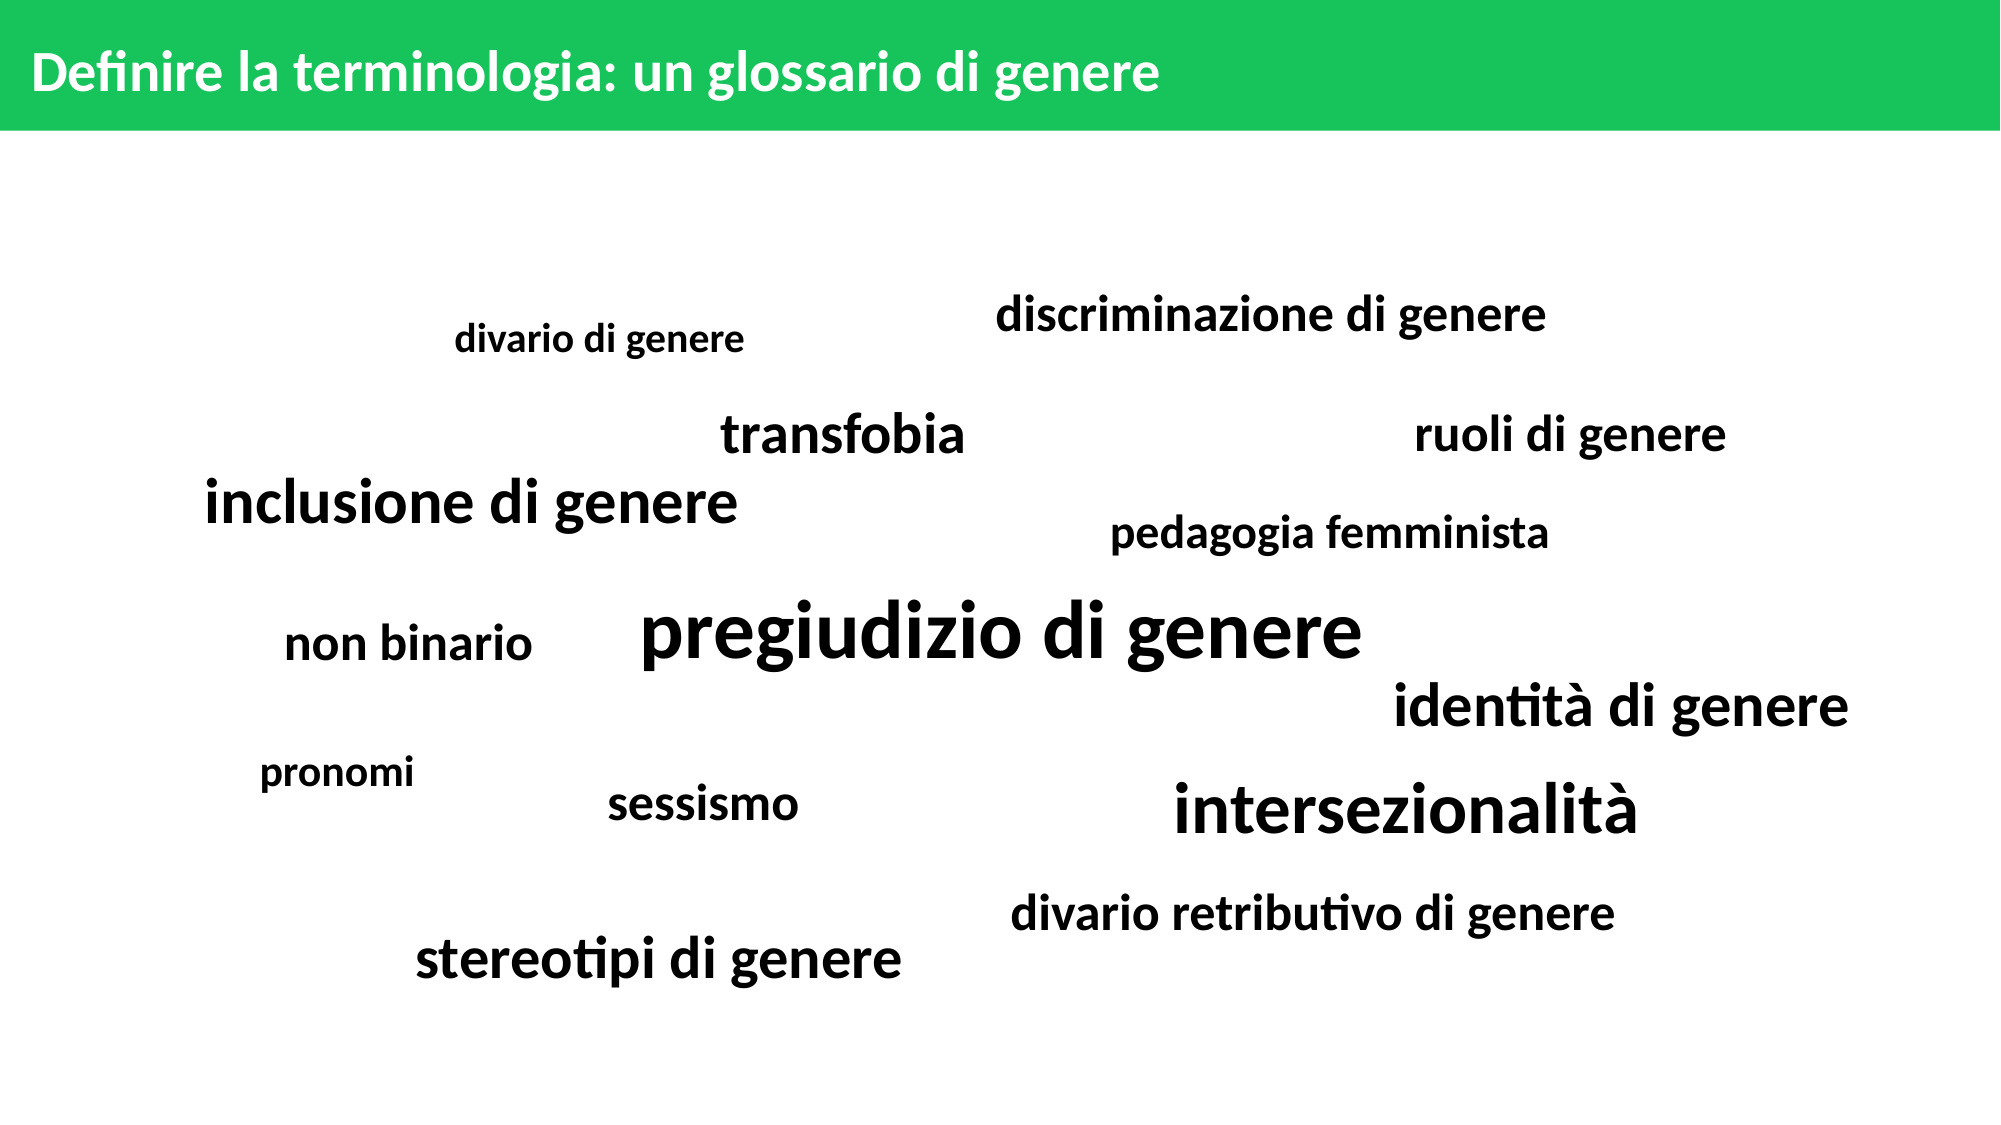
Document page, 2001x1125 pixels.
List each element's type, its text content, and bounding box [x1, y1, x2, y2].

text_box pronomi [244, 727, 706, 810]
text_box ruoli di genere [1399, 384, 1861, 477]
text_box divario retributivo di genere [995, 863, 1842, 956]
text_box divario di genere [439, 295, 901, 376]
text_box discriminazione di genere [980, 264, 1590, 357]
text_box transfobia [705, 380, 1167, 481]
text_box pregiudizio di genere [625, 560, 1693, 691]
text_box identità di genere [1378, 648, 1962, 754]
text_box stereotipi di genere [400, 903, 996, 1007]
text_box sessismo [592, 753, 1054, 846]
text_box pedagogia femminista [1094, 485, 1842, 573]
text_box inclusione di genere [190, 443, 833, 552]
title Definire la terminologia: un glossario di genere [16, 13, 1976, 131]
text_box non binario [268, 593, 730, 686]
text_box intersezionalità [1158, 746, 1724, 863]
